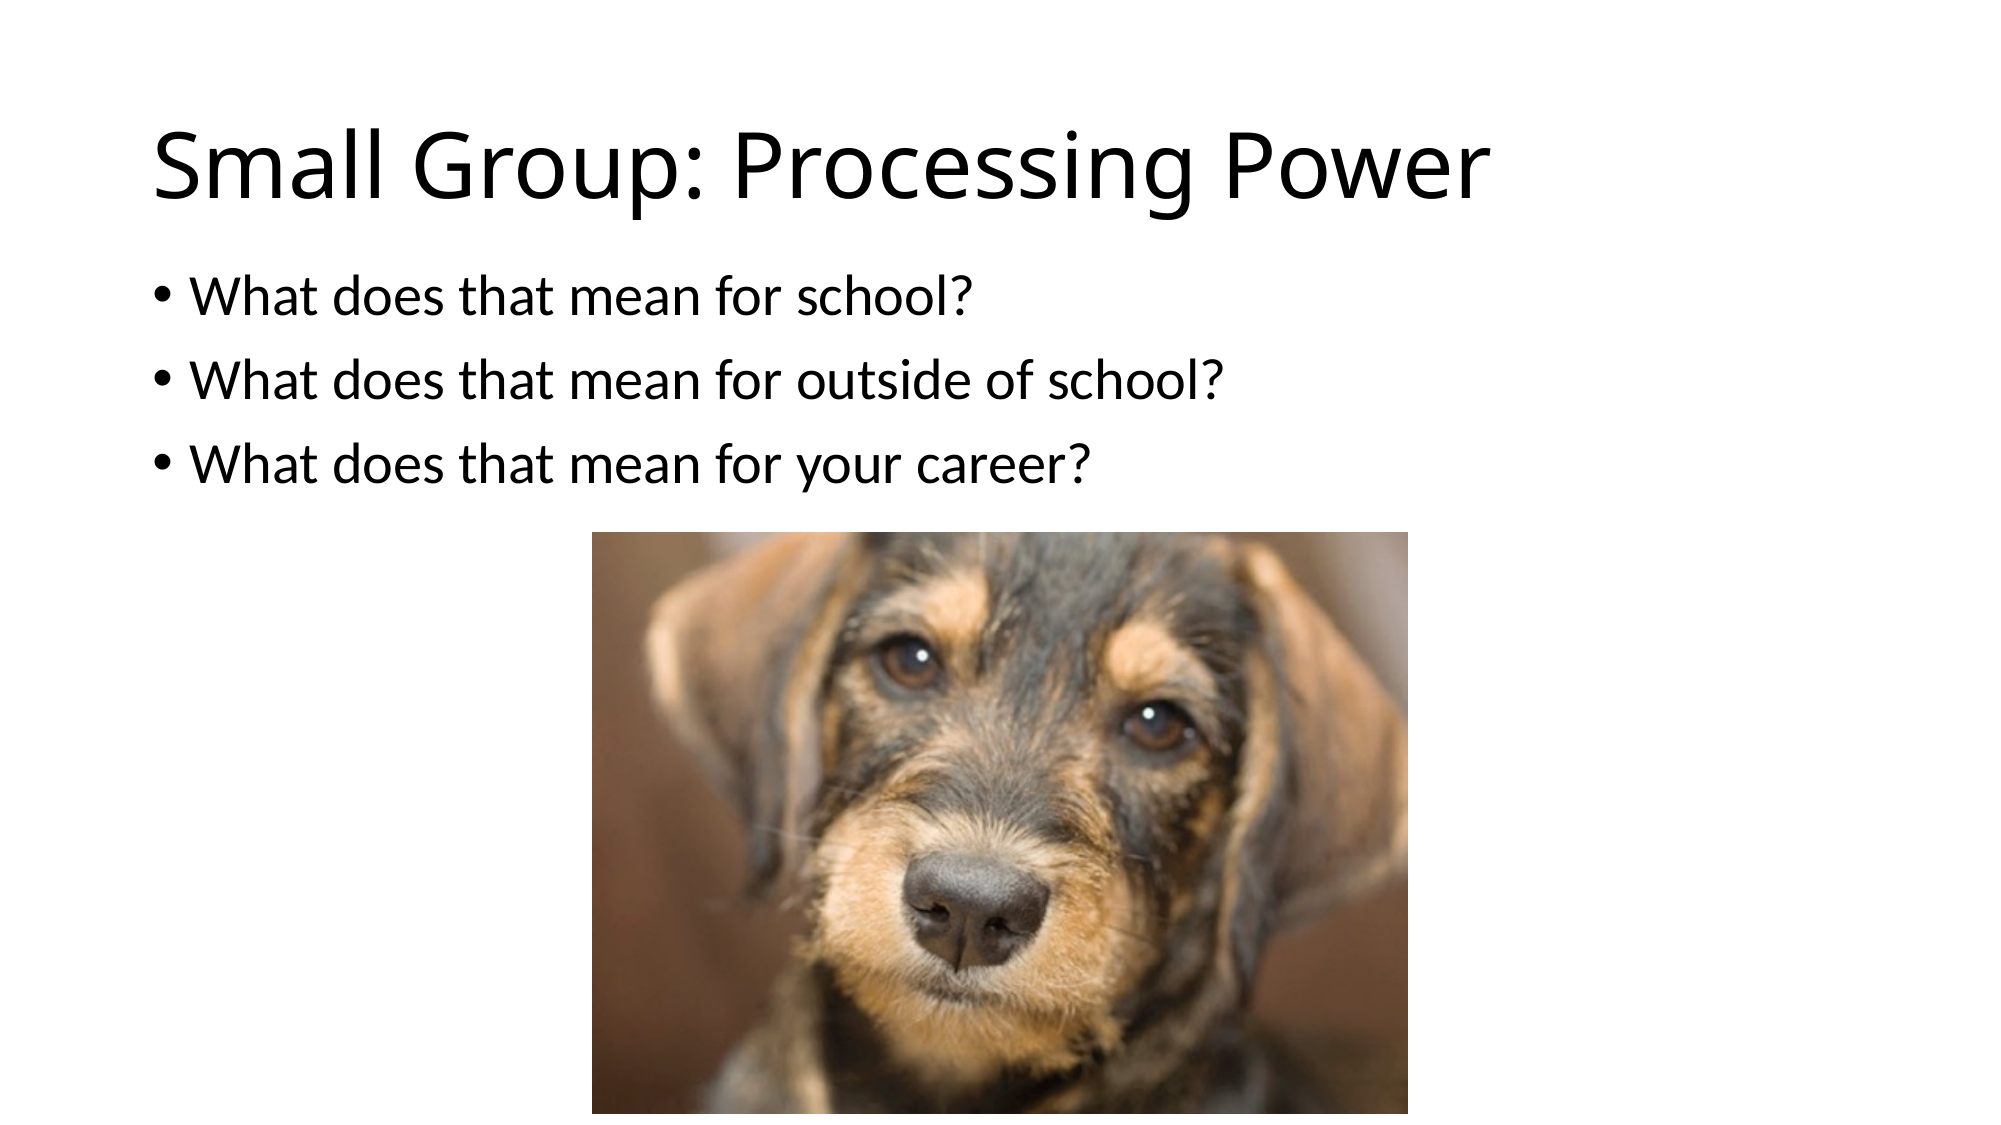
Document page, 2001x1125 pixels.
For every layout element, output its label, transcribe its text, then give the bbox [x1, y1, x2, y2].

list What does that mean for school? What does that mean for outside of school? What does that mean for your career? [137, 257, 1863, 972]
picture [592, 532, 1408, 1114]
title Small Group: Processing Power [137, 59, 1863, 257]
